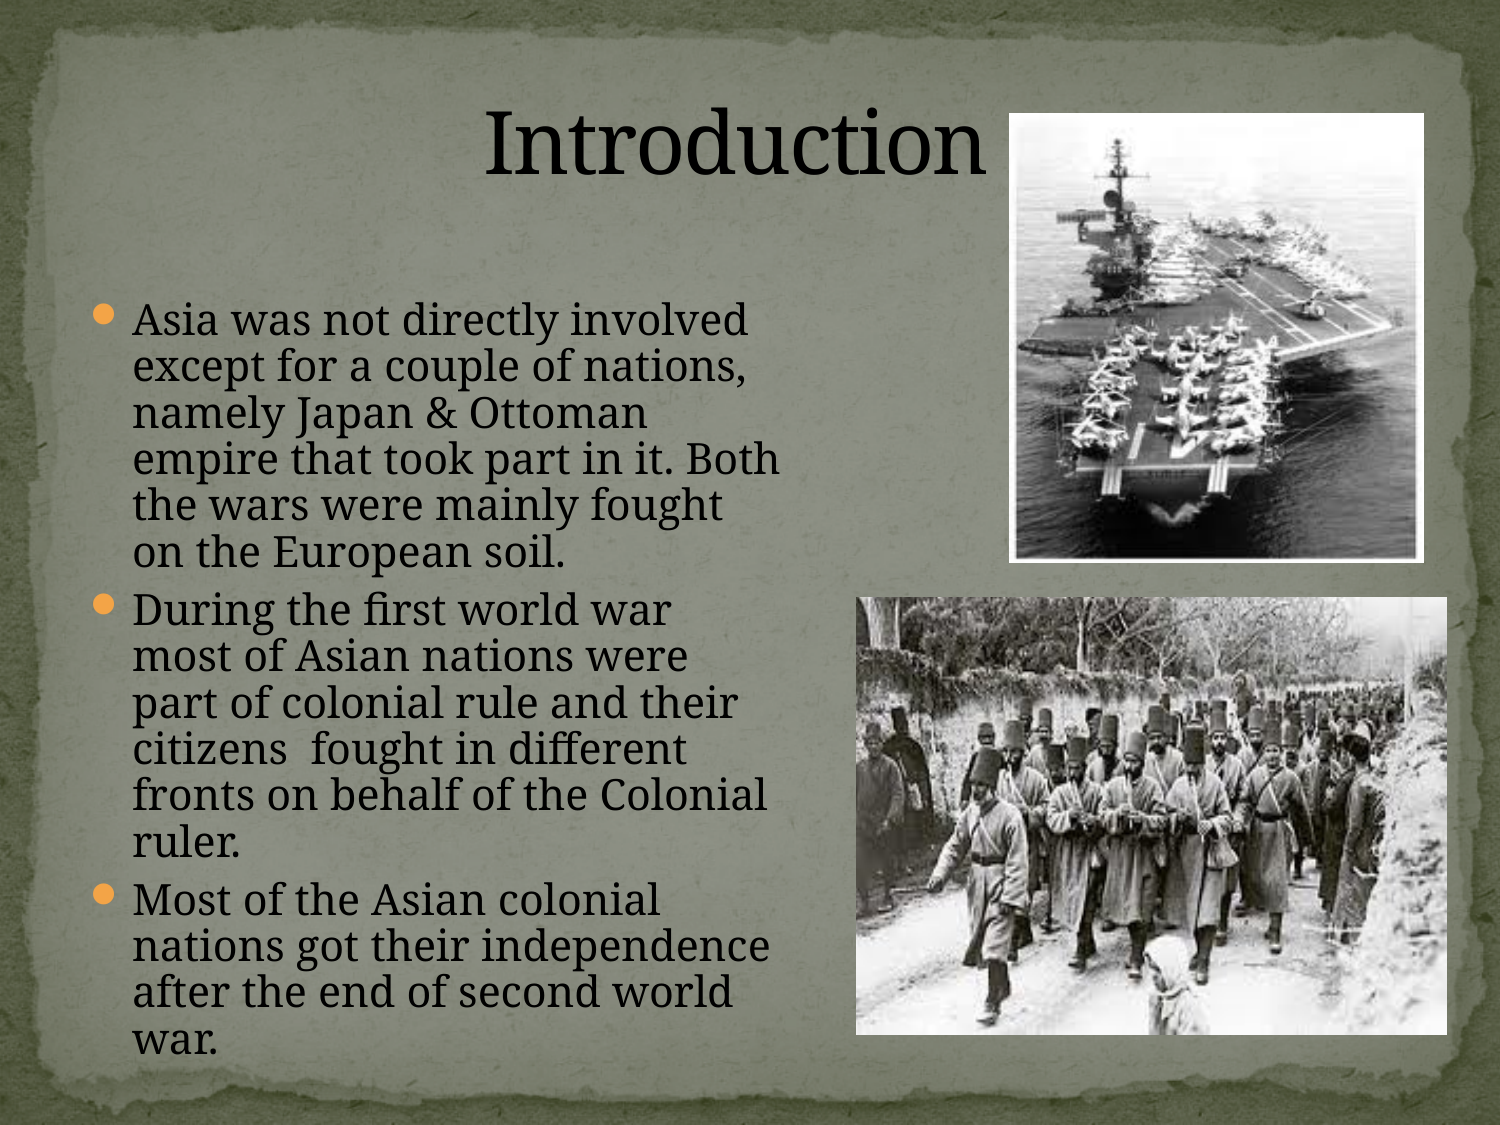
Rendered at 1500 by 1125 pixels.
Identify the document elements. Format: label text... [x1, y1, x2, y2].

picture [1009, 113, 1424, 563]
picture [856, 597, 1447, 1035]
list Asia was not directly involved except for a couple of nations, namely Japan & Ottoman empire that took part in it. Both the wars were mainly fought on the European soil. During the first world war most of Asian nations were part of colonial rule and their citizens fought in different fronts on behalf of the Colonial ruler. Most of the Asian colonial nations got their independence after the end of second world war. [74, 290, 798, 1080]
title Introduction [61, 0, 1412, 200]
